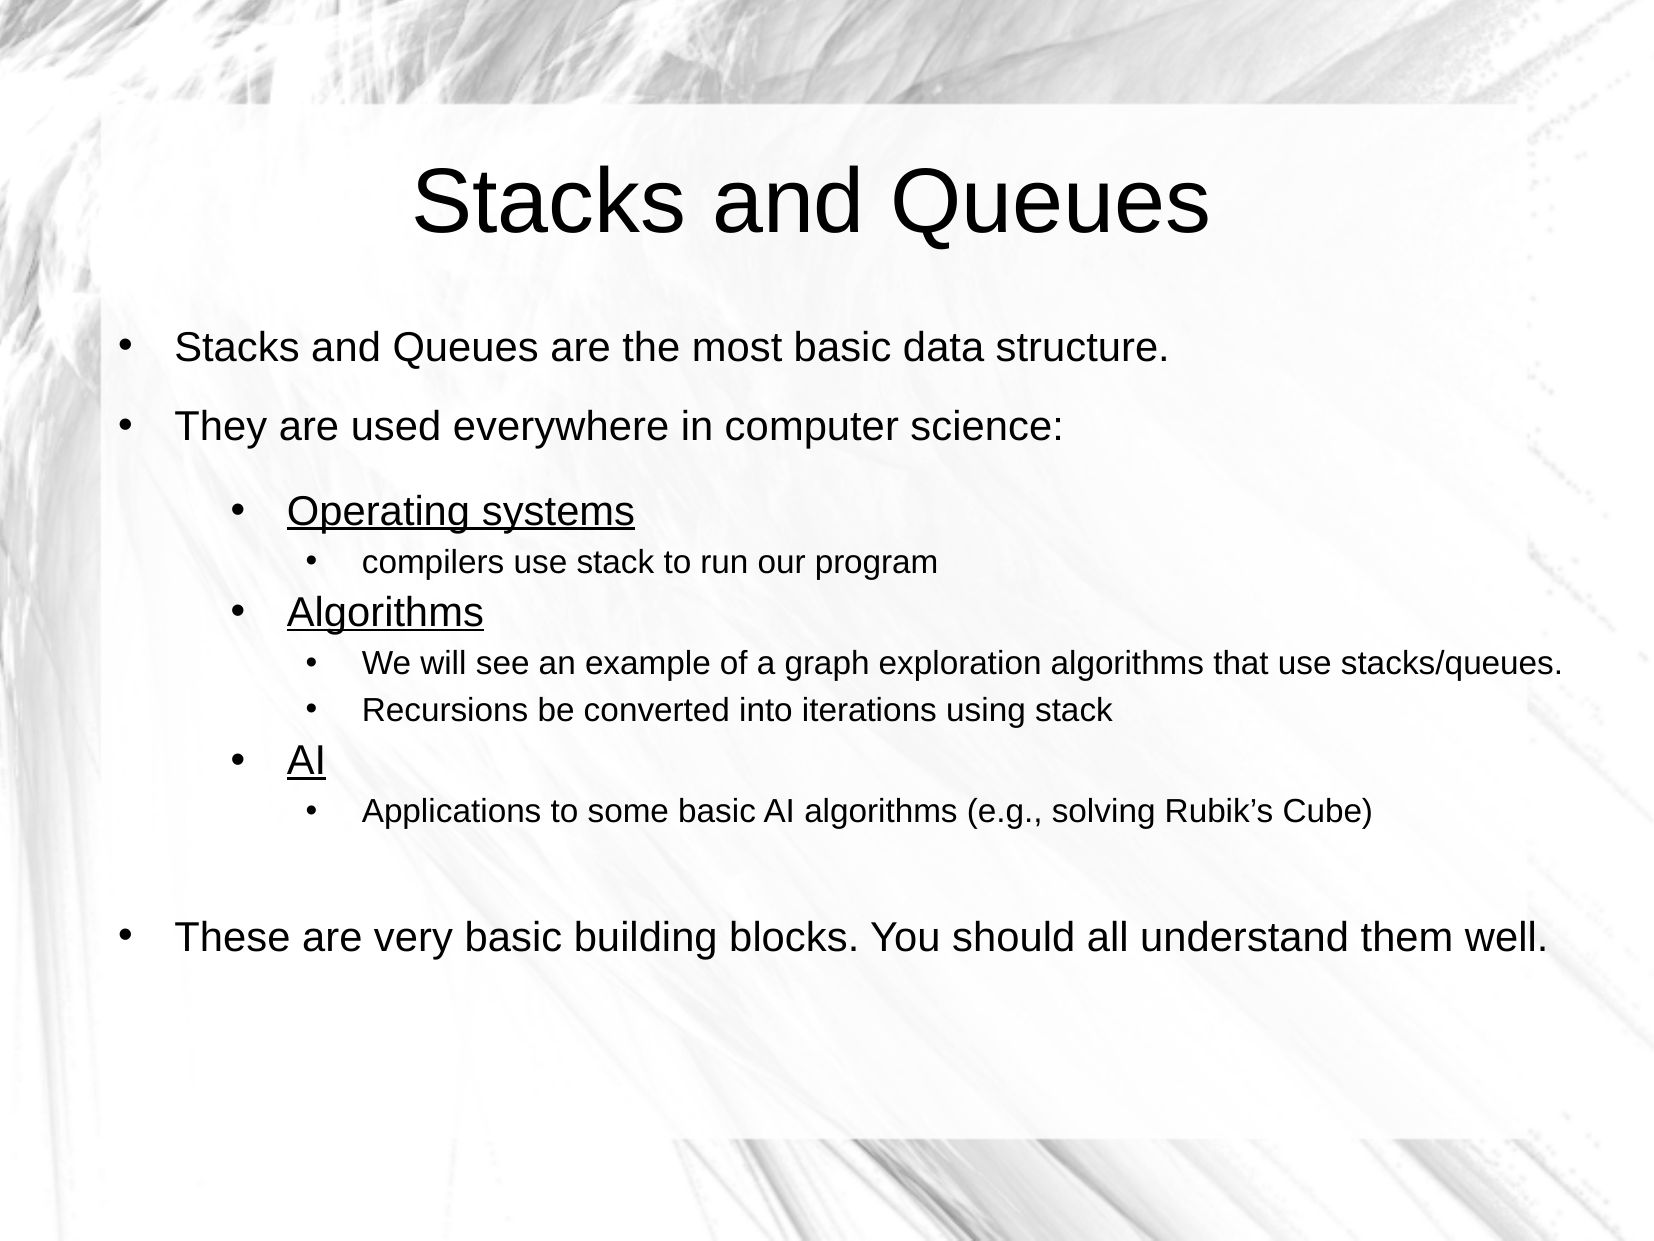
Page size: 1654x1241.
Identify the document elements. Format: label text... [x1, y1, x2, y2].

title Stacks and Queues [118, 112, 1506, 281]
picture [0, 0, 1654, 1241]
list Stacks and Queues are the most basic data structure. They are used everywhere in computer science: Operating systems compilers use stack to run our program Algorithms We will see an example of a graph exploration algorithms that use stacks/queues. Recursions be converted into iterations using stack AI Applications to some basic AI algorithms (e.g., solving Rubik’s Cube) These are very basic building blocks. You should all understand them well. [118, 319, 1571, 1102]
